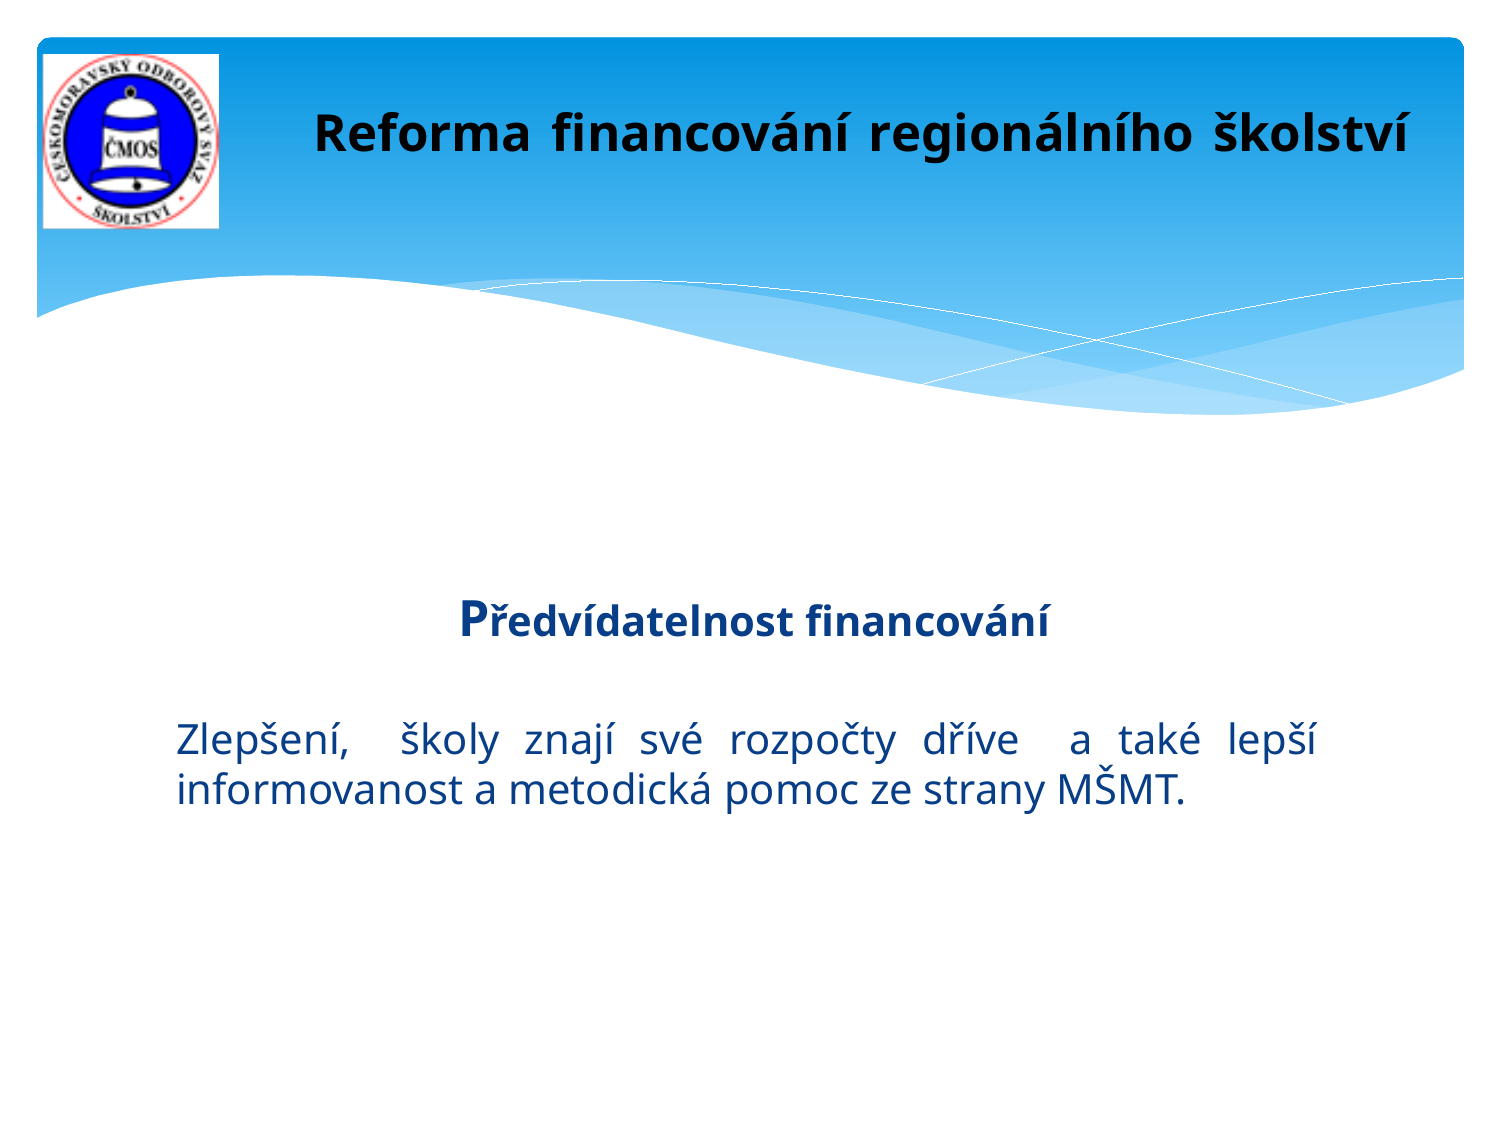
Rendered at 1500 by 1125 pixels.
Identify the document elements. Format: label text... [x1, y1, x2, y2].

title Reforma financování regionálního školství [277, 55, 1425, 261]
list Předvídatelnost financování Zlepšení, školy znají své rozpočty dříve a také lepší informovanost a metodická pomoc ze strany MŠMT. [143, 438, 1359, 1005]
picture [40, 55, 219, 232]
